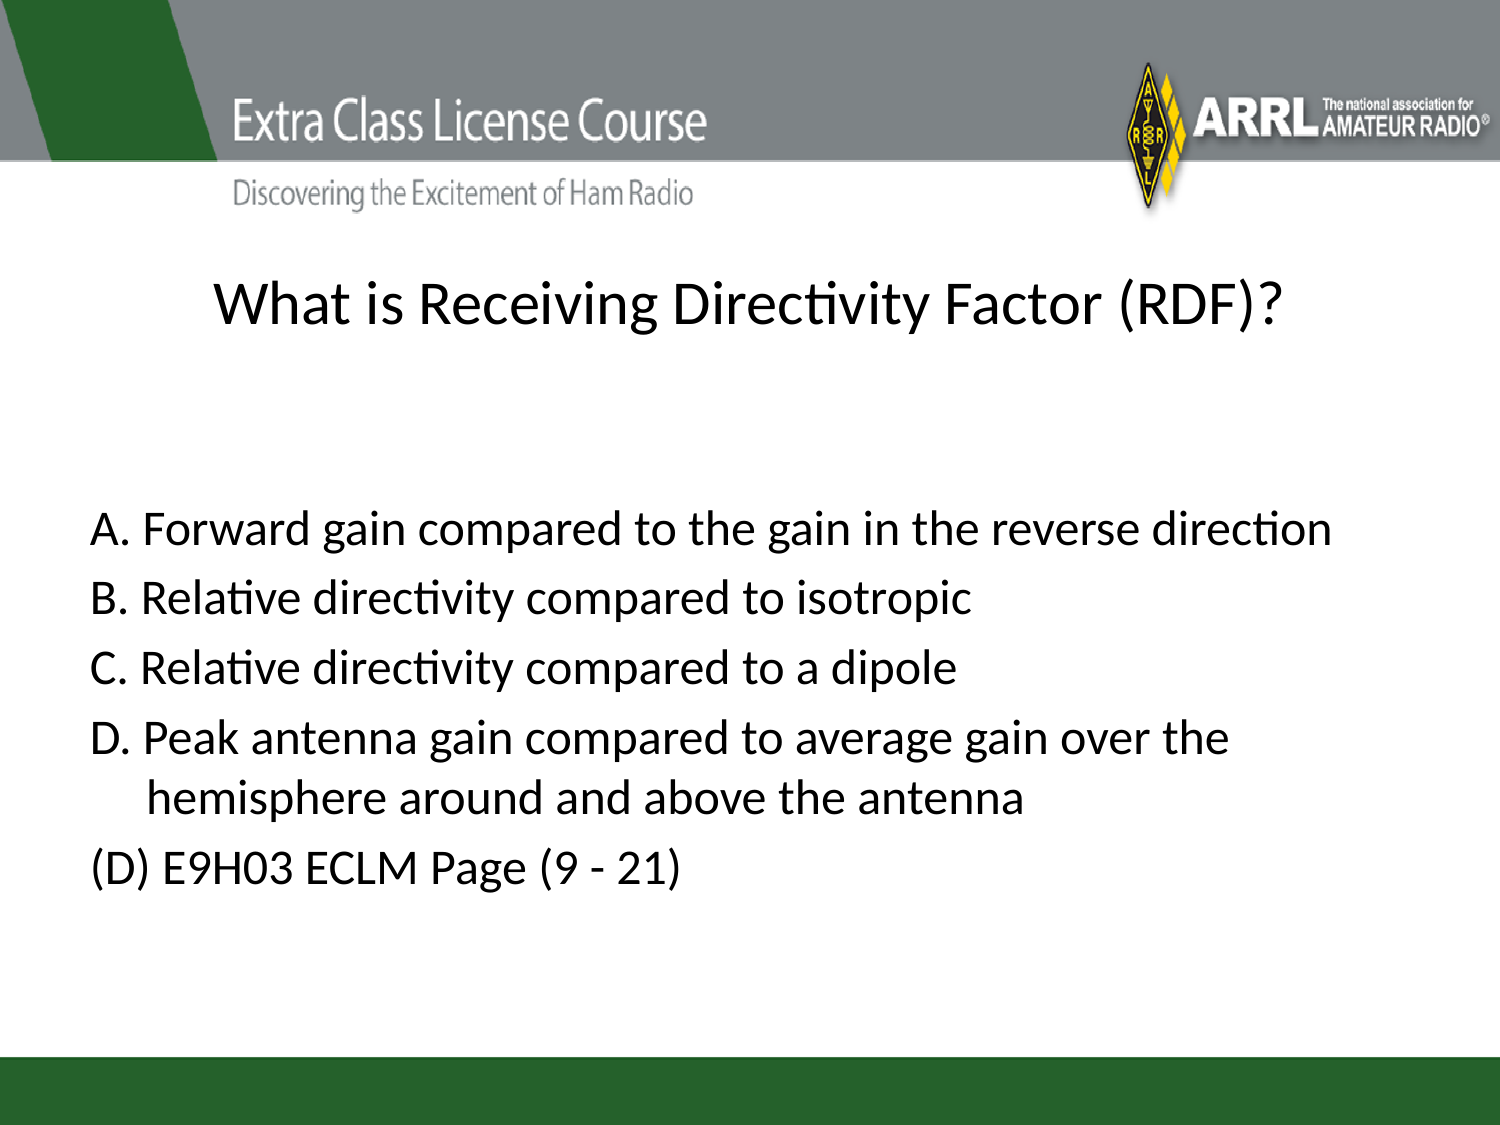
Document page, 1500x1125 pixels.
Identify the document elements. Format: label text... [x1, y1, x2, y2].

list A. Forward gain compared to the gain in the reverse direction B. Relative directivity compared to isotropic C. Relative directivity compared to a dipole D. Peak antenna gain compared to average gain over the hemisphere around and above the antenna (D) E9H03 ECLM Page (9 - 21) [75, 487, 1425, 1005]
title What is Receiving Directivity Factor (RDF)? [75, 254, 1425, 435]
picture [0, 0, 1500, 1125]
